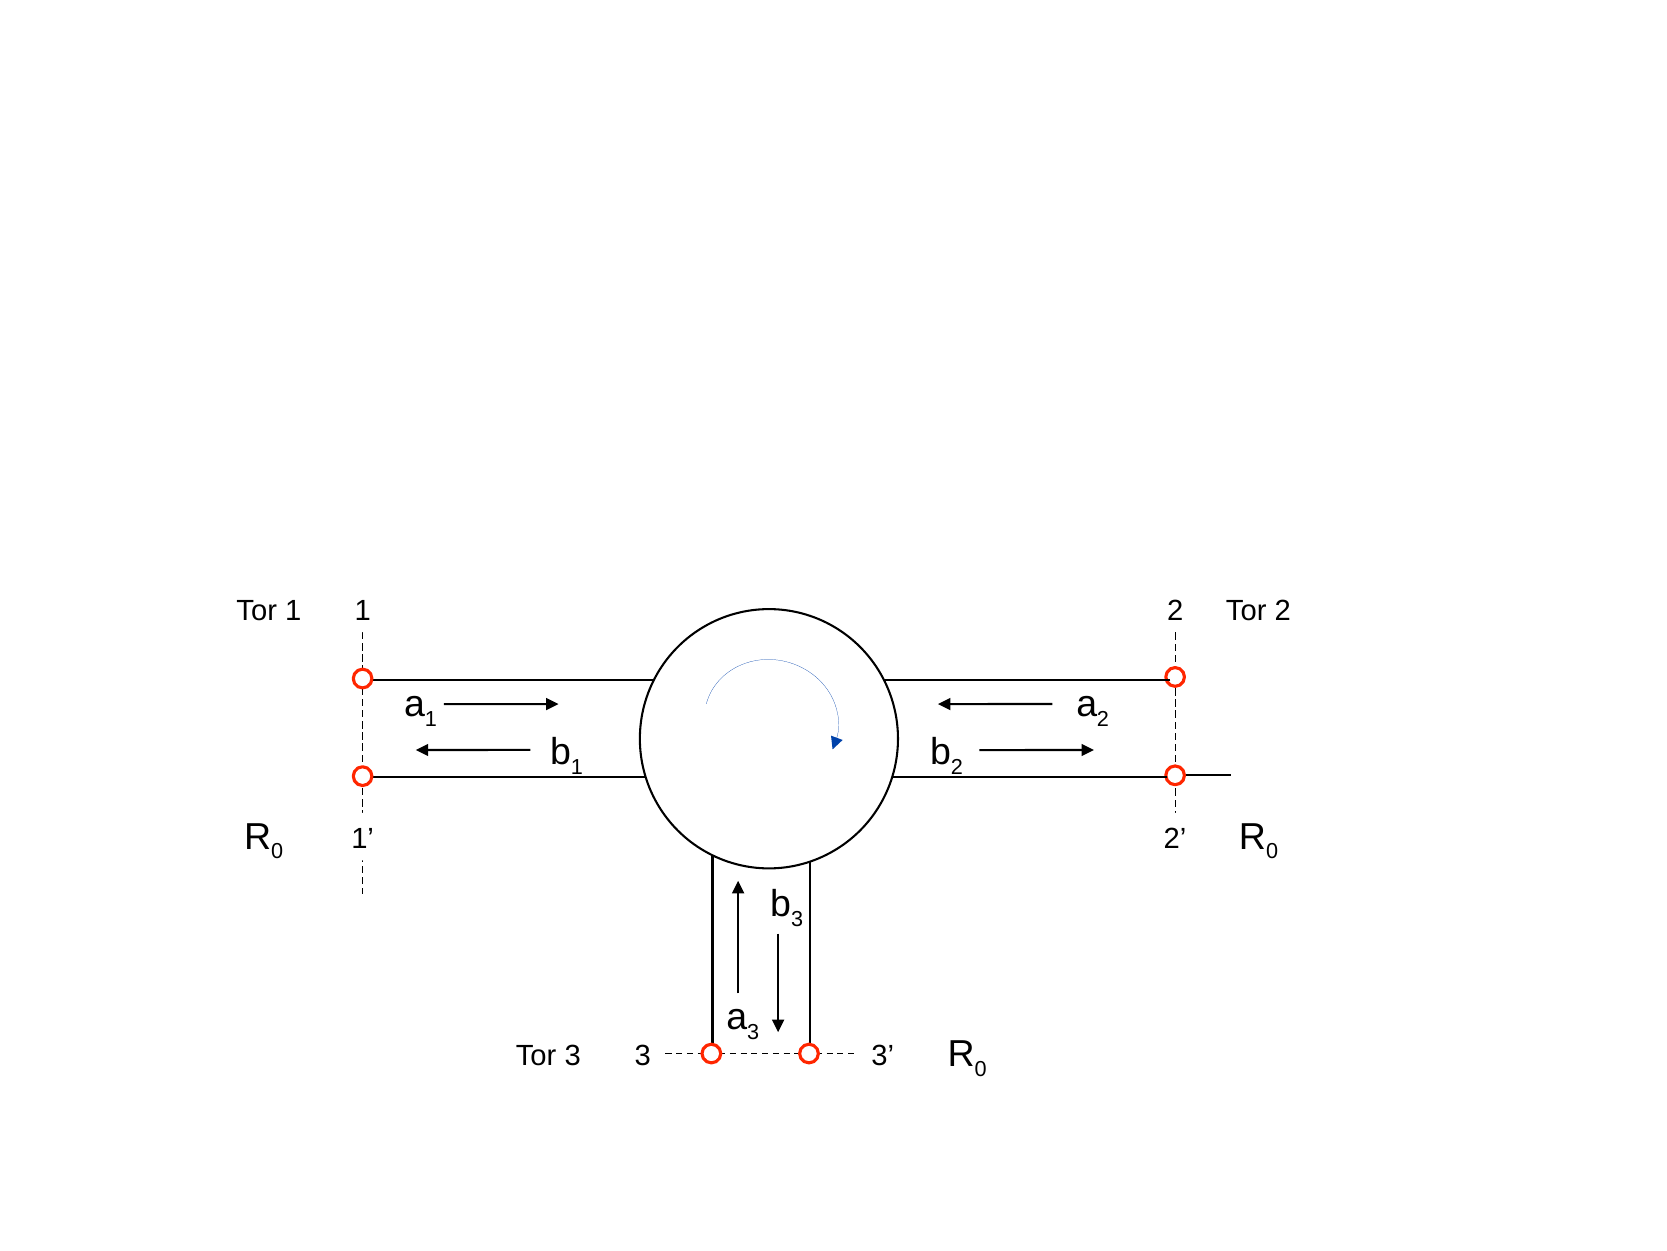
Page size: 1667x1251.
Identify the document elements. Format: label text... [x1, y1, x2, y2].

text_box R0 [932, 1020, 1002, 1089]
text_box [602, 808, 921, 1001]
text_box [477, 697, 559, 711]
text_box a3 [711, 1006, 799, 1052]
text_box 1’ [344, 812, 381, 861]
text_box 1 [348, 584, 378, 633]
text_box [353, 669, 372, 688]
text_box [353, 766, 372, 786]
text_box 2 [1160, 584, 1190, 633]
text_box 3’ [865, 1030, 901, 1078]
text_box [937, 697, 1053, 711]
text_box Tor 2 [1219, 584, 1298, 633]
text_box [1003, 743, 1094, 757]
text_box [706, 659, 843, 750]
text_box Tor 3 [509, 1030, 588, 1078]
text_box b2 [915, 718, 1003, 787]
text_box [415, 743, 531, 757]
text_box [1165, 765, 1185, 785]
text_box a1 [389, 670, 477, 739]
text_box R0 [229, 803, 298, 872]
text_box [1165, 667, 1185, 687]
text_box 2’ [1157, 812, 1193, 861]
text_box Tor 1 [229, 584, 308, 633]
text_box a2 [1061, 670, 1149, 739]
text_box b1 [535, 718, 623, 787]
text_box [639, 609, 898, 801]
text_box R0 [1223, 803, 1293, 872]
text_box 3 [628, 1030, 658, 1078]
